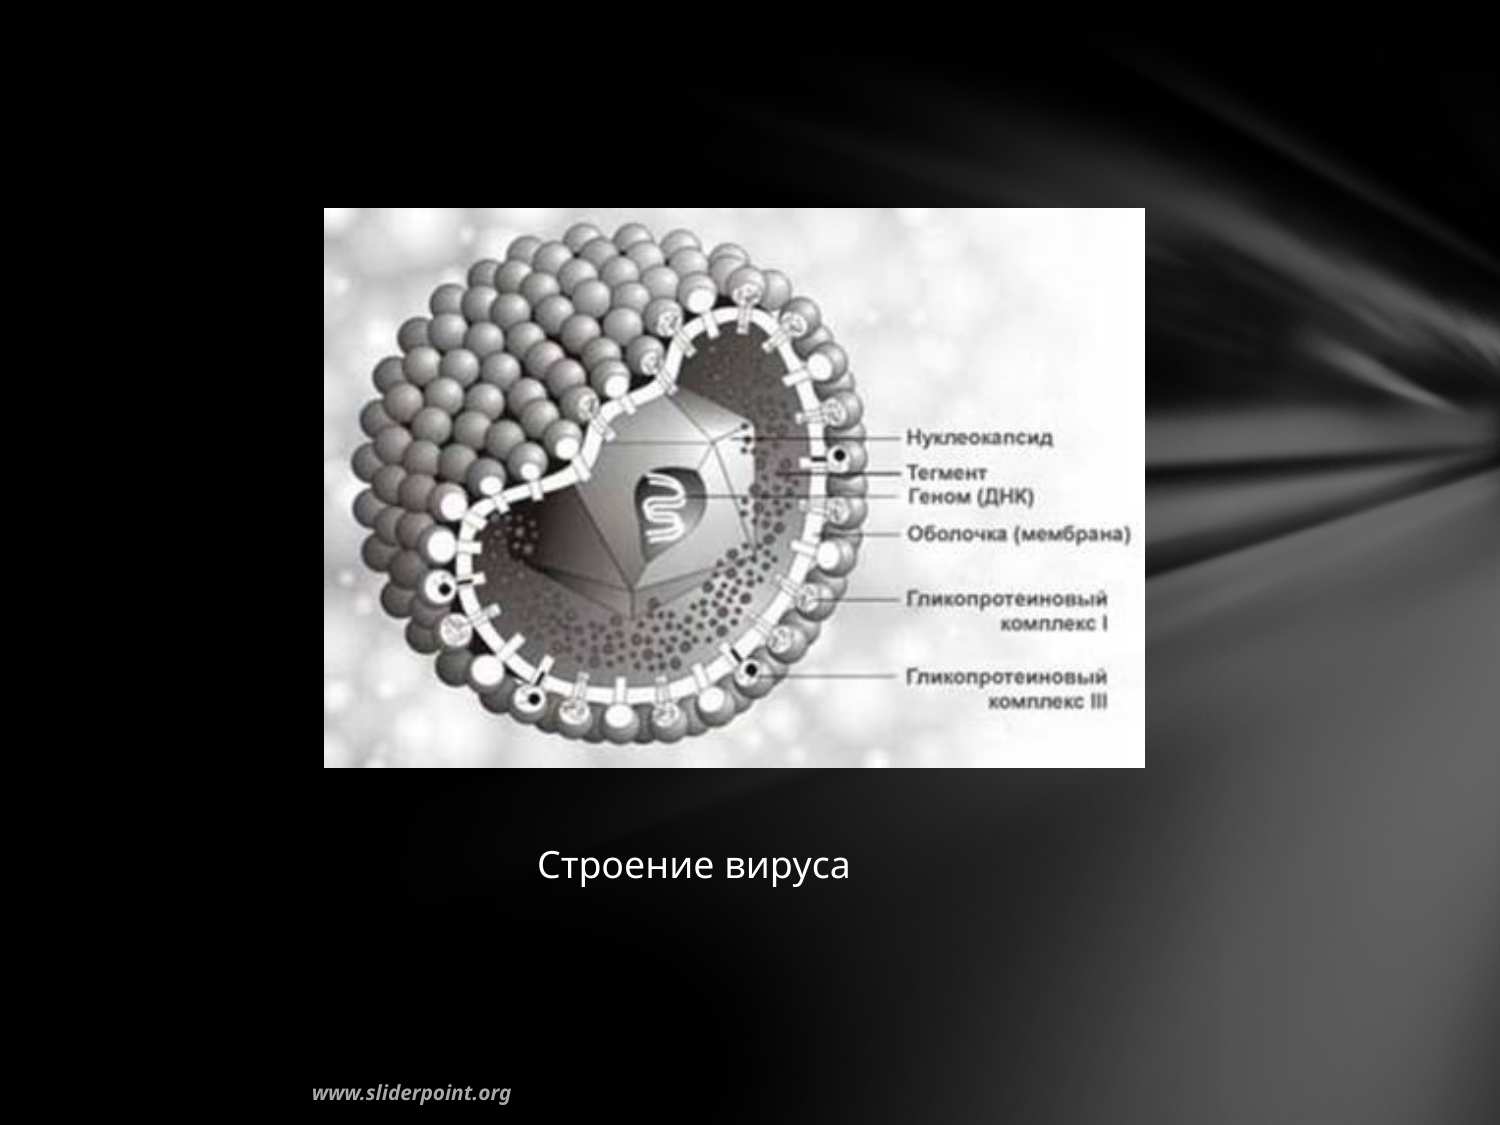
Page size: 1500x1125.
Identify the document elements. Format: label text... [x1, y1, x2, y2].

text_box Строение вируса [522, 834, 1279, 894]
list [324, 207, 1146, 768]
footer www.sliderpoint.org [296, 1073, 968, 1115]
